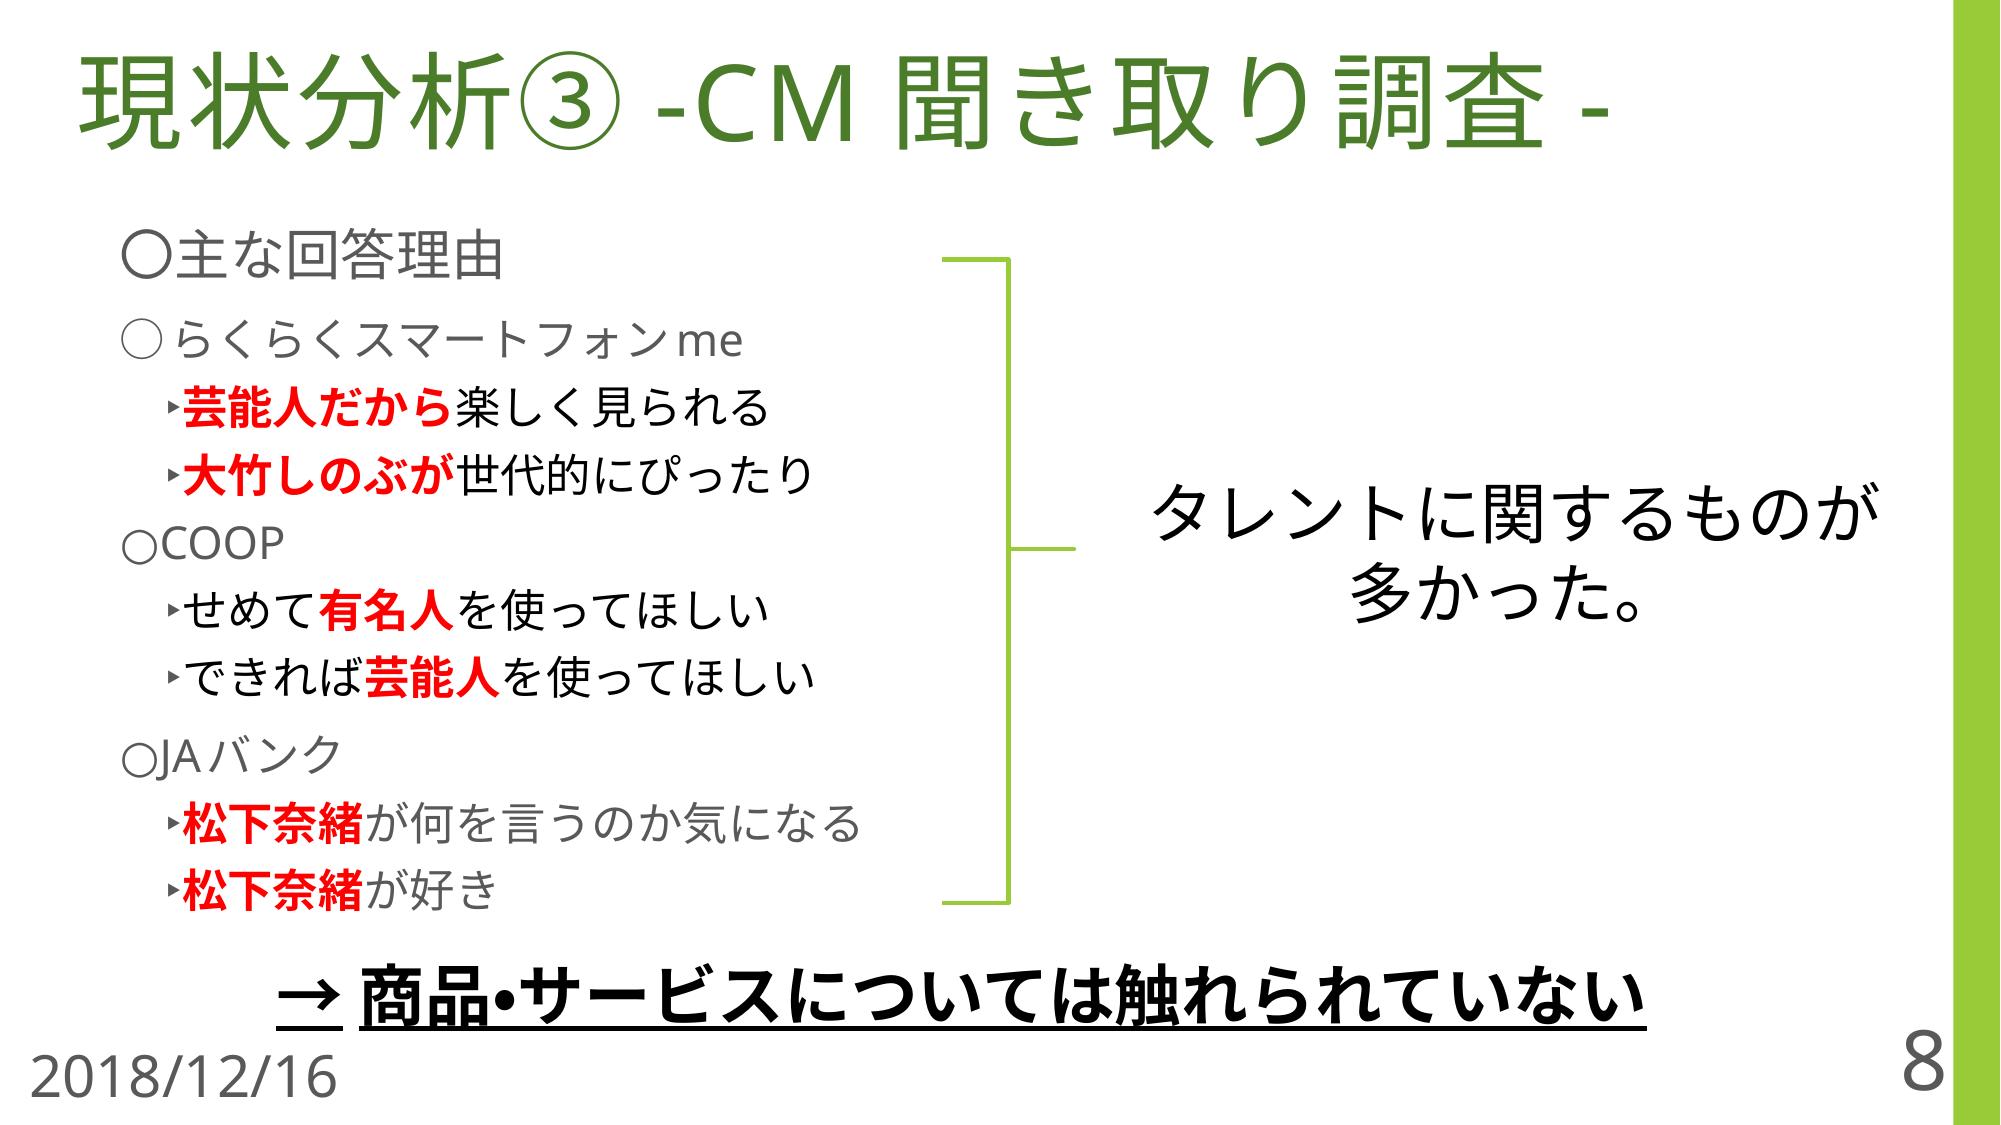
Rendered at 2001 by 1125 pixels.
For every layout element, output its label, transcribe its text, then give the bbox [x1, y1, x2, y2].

list 〇主な回答理由 ○らくらくスマートフォンme ‣芸能人だから楽しく見られる ‣大竹しのぶが世代的にぴったり ○COOP ‣せめて有名人を使ってほしい ‣できれば芸能人を使ってほしい ○JAバンク ‣松下奈緒が何を言うのか気になる ‣松下奈緒が好き [104, 206, 1775, 929]
text_box [942, 288, 1075, 904]
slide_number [14, 1045, 397, 1103]
text_box タレントに関するものが多かった。 [1117, 464, 1912, 640]
text_box →商品・サービスについては触れられていない [261, 946, 1735, 1042]
slide_number 8 [1500, 1035, 1963, 1093]
text_box 現状分析③-CM聞き取り調査- [61, 42, 1732, 288]
